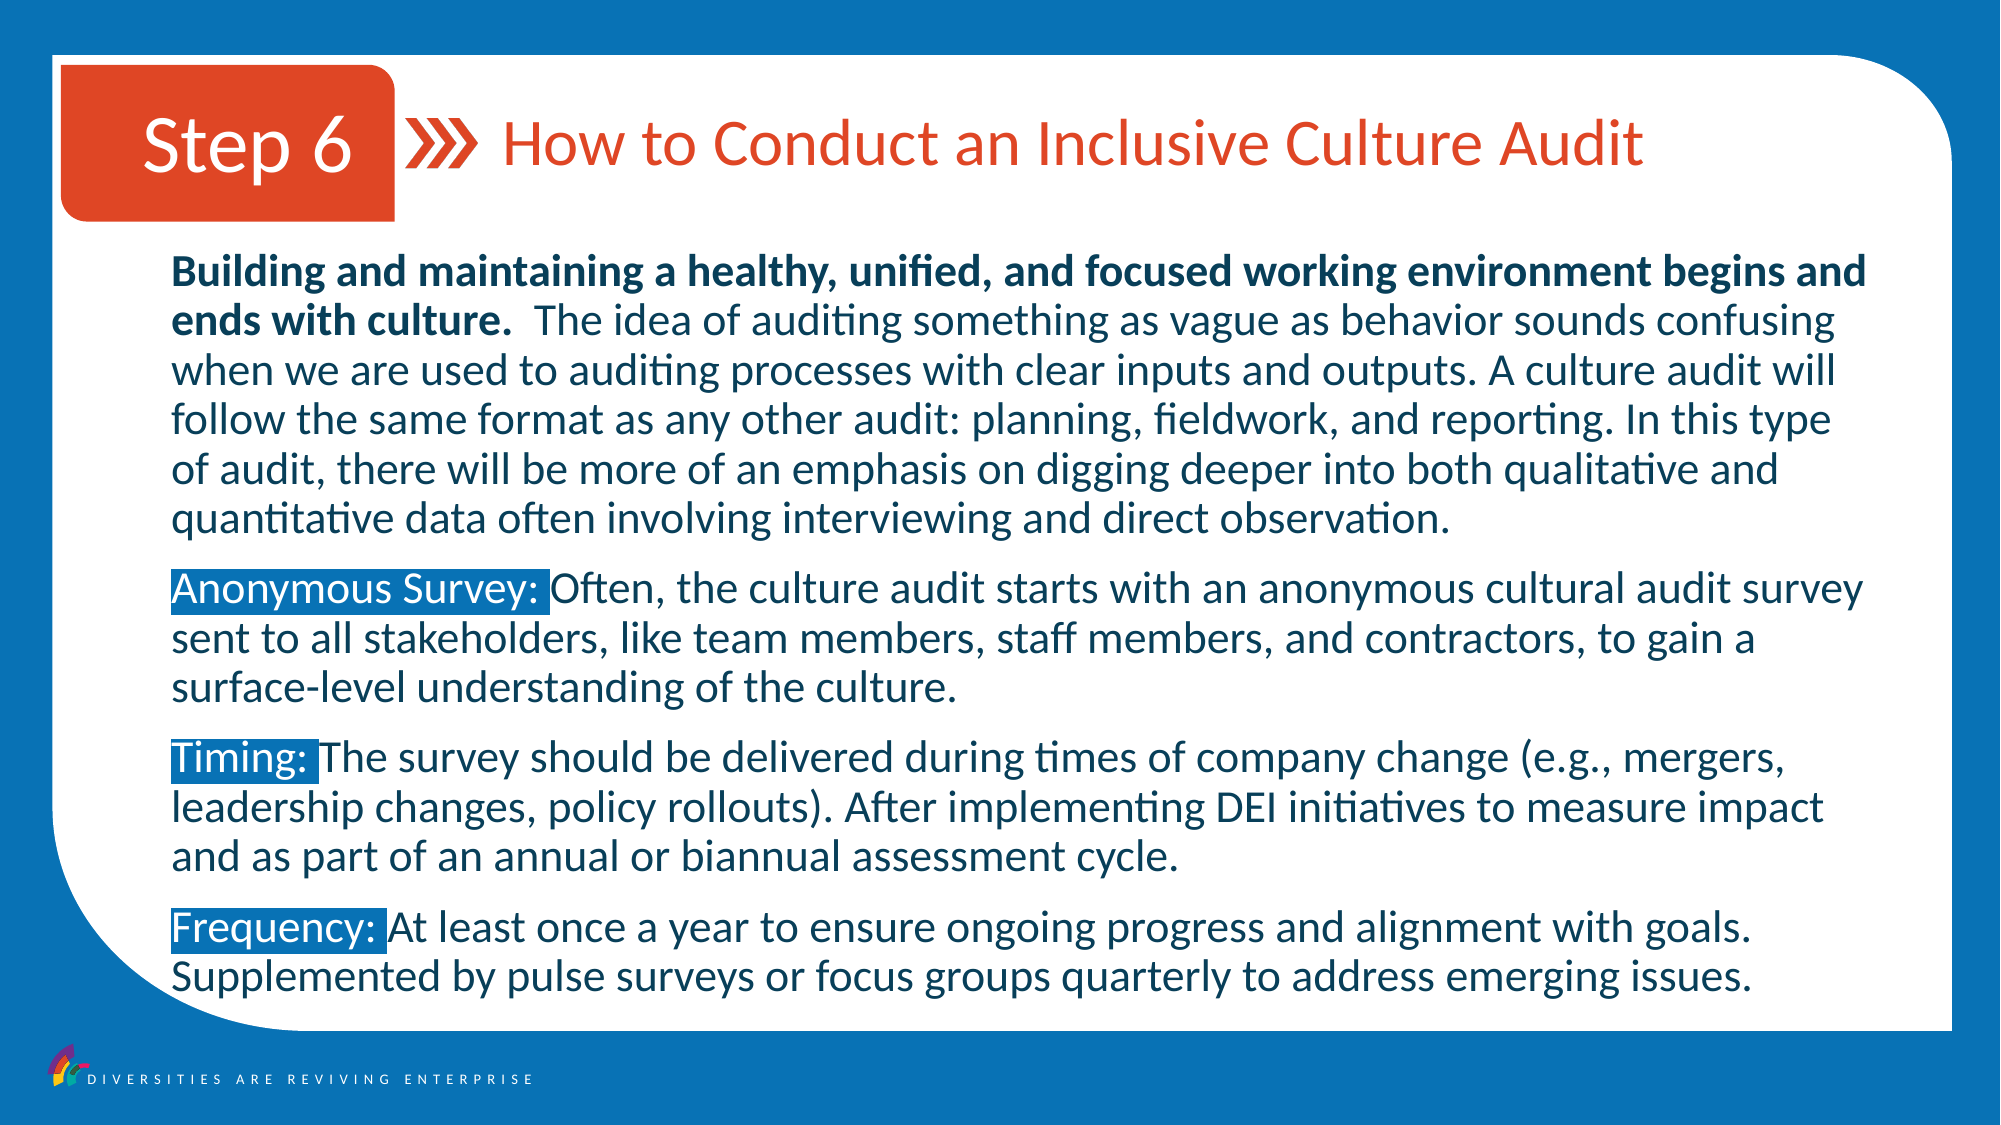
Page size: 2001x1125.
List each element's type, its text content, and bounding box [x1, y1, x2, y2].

picture [398, 100, 484, 186]
text_box [60, 63, 396, 223]
list Building and maintaining a healthy, unified, and focused working environment begins and ends with culture. The idea of auditing something as vague as behavior sounds confusing when we are used to auditing processes with clear inputs and outputs. A culture audit will follow the same format as any other audit: planning, fieldwork, and reporting. In this type of audit, there will be more of an emphasis on digging deeper into both qualitative and quantitative data often involving interviewing and direct observation. Anonymous Survey: Often, the culture audit starts with an anonymous cultural audit survey sent to all stakeholders, like team members, staff members, and contractors, to gain a surface-level understanding of the culture. Timing: The survey should be delivered during times of company change (e.g., mergers, leadership changes, policy rollouts). After implementing DEI initiatives to measure impact and as part of an annual or biannual assessment cycle. Frequency: At least once a year to ensure ongoing progress and alignment with goals. Supplemented by pulse surveys or focus groups quarterly to address emerging issues. [156, 239, 1896, 871]
text_box Step 6 [0, 45, 369, 203]
text_box How to Conduct an Inclusive Culture Audit [487, 100, 1986, 278]
